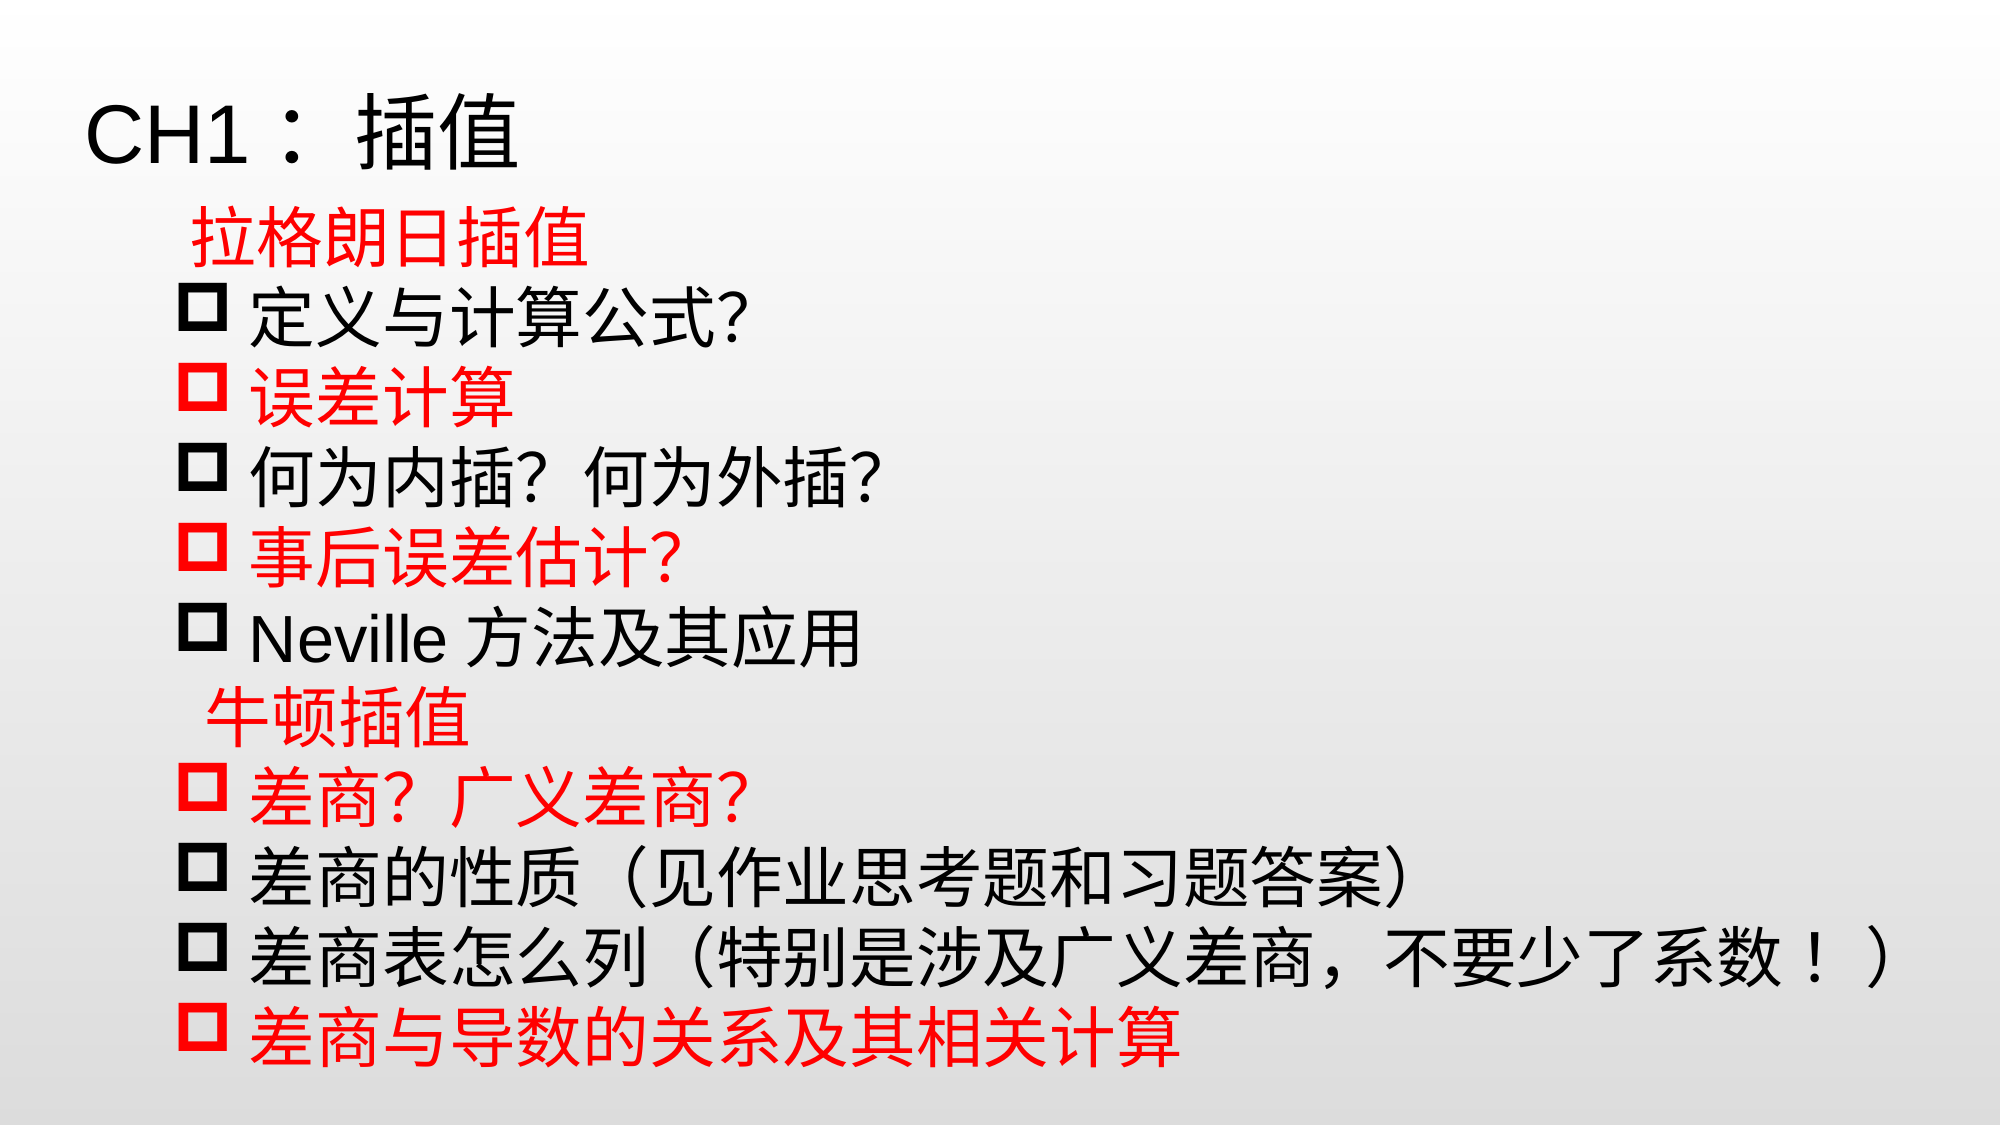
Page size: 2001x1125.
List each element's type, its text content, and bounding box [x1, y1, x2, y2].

text_box CH1：插值 [70, 72, 1265, 188]
text_box 拉格朗日插值 定义与计算公式？ 误差计算 何为内插？何为外插？ 事后误差估计？ Neville方法及其应用 牛顿插值 差商？广义差商？ 差商的性质（见作业思考题和习题答案） 差商表怎么列（特别是涉及广义差商，不要少了系数 ！） 差商与导数的关系及其相关计算 [84, 188, 1948, 1125]
